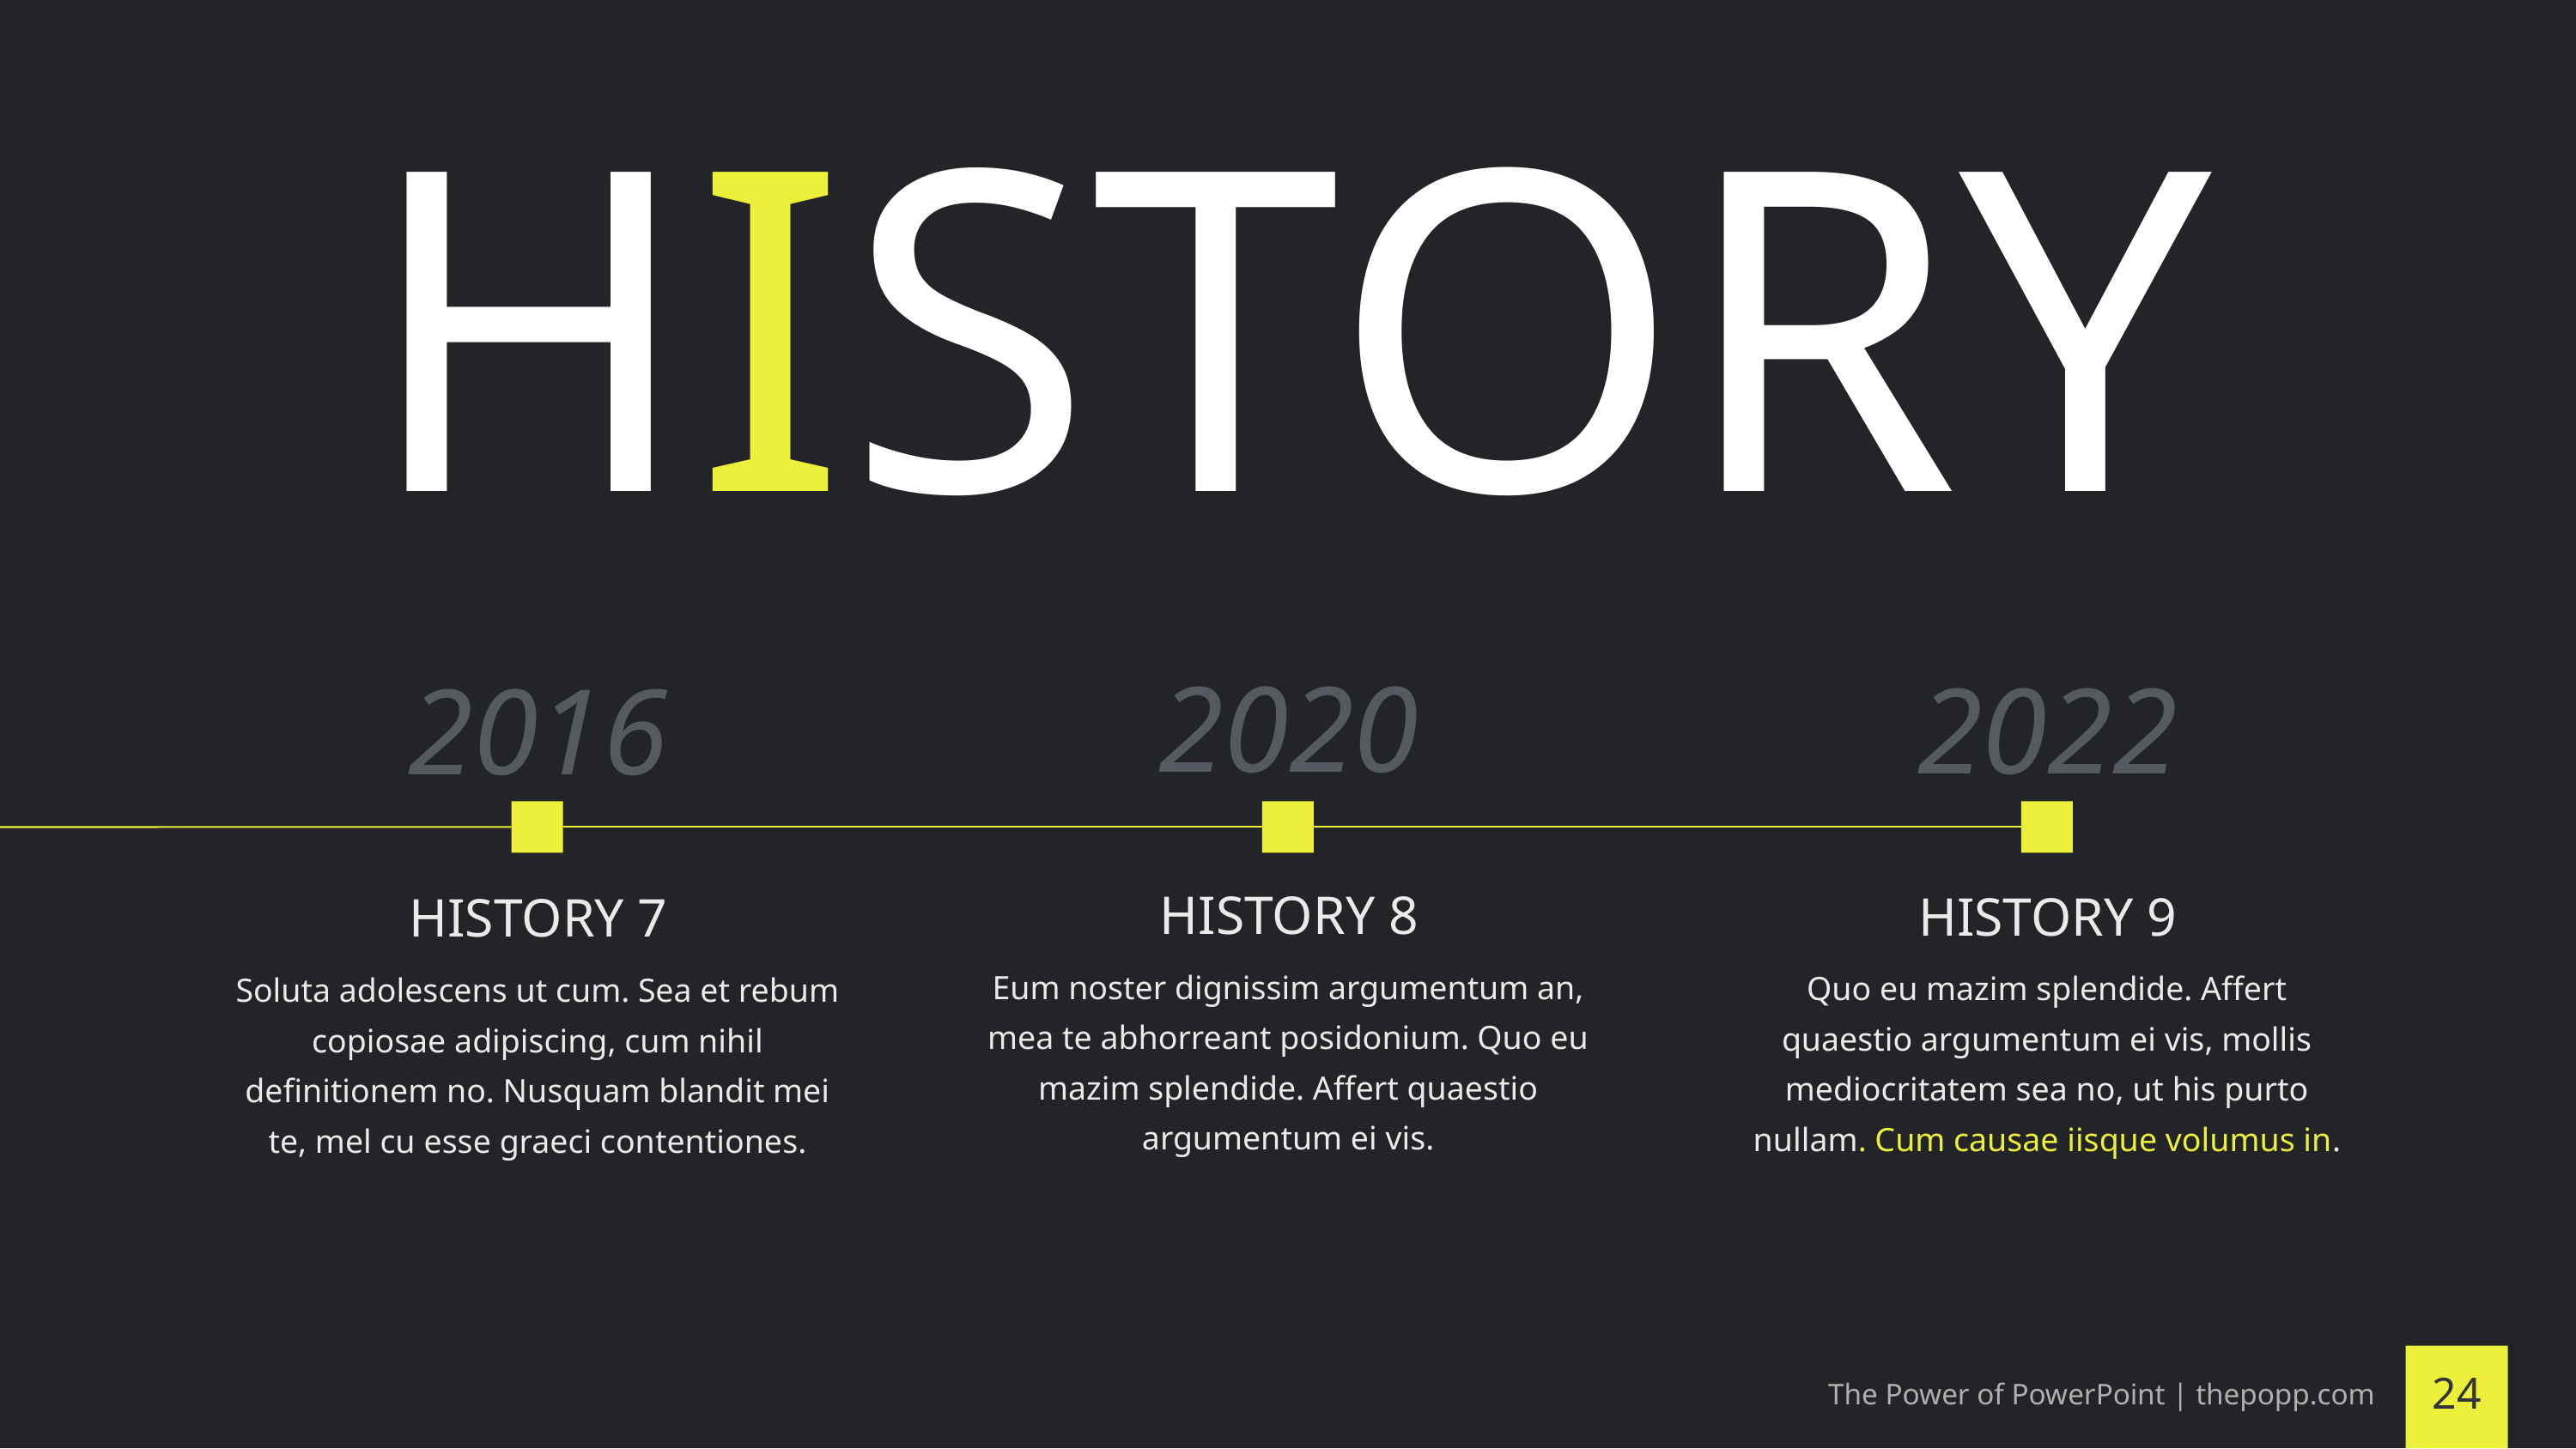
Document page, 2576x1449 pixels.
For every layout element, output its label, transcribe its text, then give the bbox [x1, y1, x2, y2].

footer The Power of PowerPoint | thepopp.com [1519, 1356, 2389, 1434]
list 2020 [931, 646, 1647, 803]
list 2016 [180, 650, 896, 805]
list Eum noster dignissim argumentum an, mea te abhorreant posidonium. Quo eu mazim splendide. Affert quaestio argumentum ei vis. [973, 949, 1604, 1248]
slide_number 24 [2404, 1356, 2509, 1434]
title HISTORY [0, 45, 2576, 581]
list Quo eu mazim splendide. Affert quaestio argumentum ei vis, mollis mediocritatem sea no, ut his purto nullam. Cum causae iisque volumus in. [1731, 950, 2362, 1250]
list HISTORY 7 [180, 878, 896, 955]
list HISTORY 9 [1690, 876, 2406, 953]
list 2022 [1690, 648, 2406, 804]
list Soluta adolescens ut cum. Sea et rebum copiosae adipiscing, cum nihil definitionem no. Nusquam blandit mei te, mel cu esse graeci contentiones. [222, 952, 854, 1252]
list HISTORY 8 [931, 876, 1647, 952]
